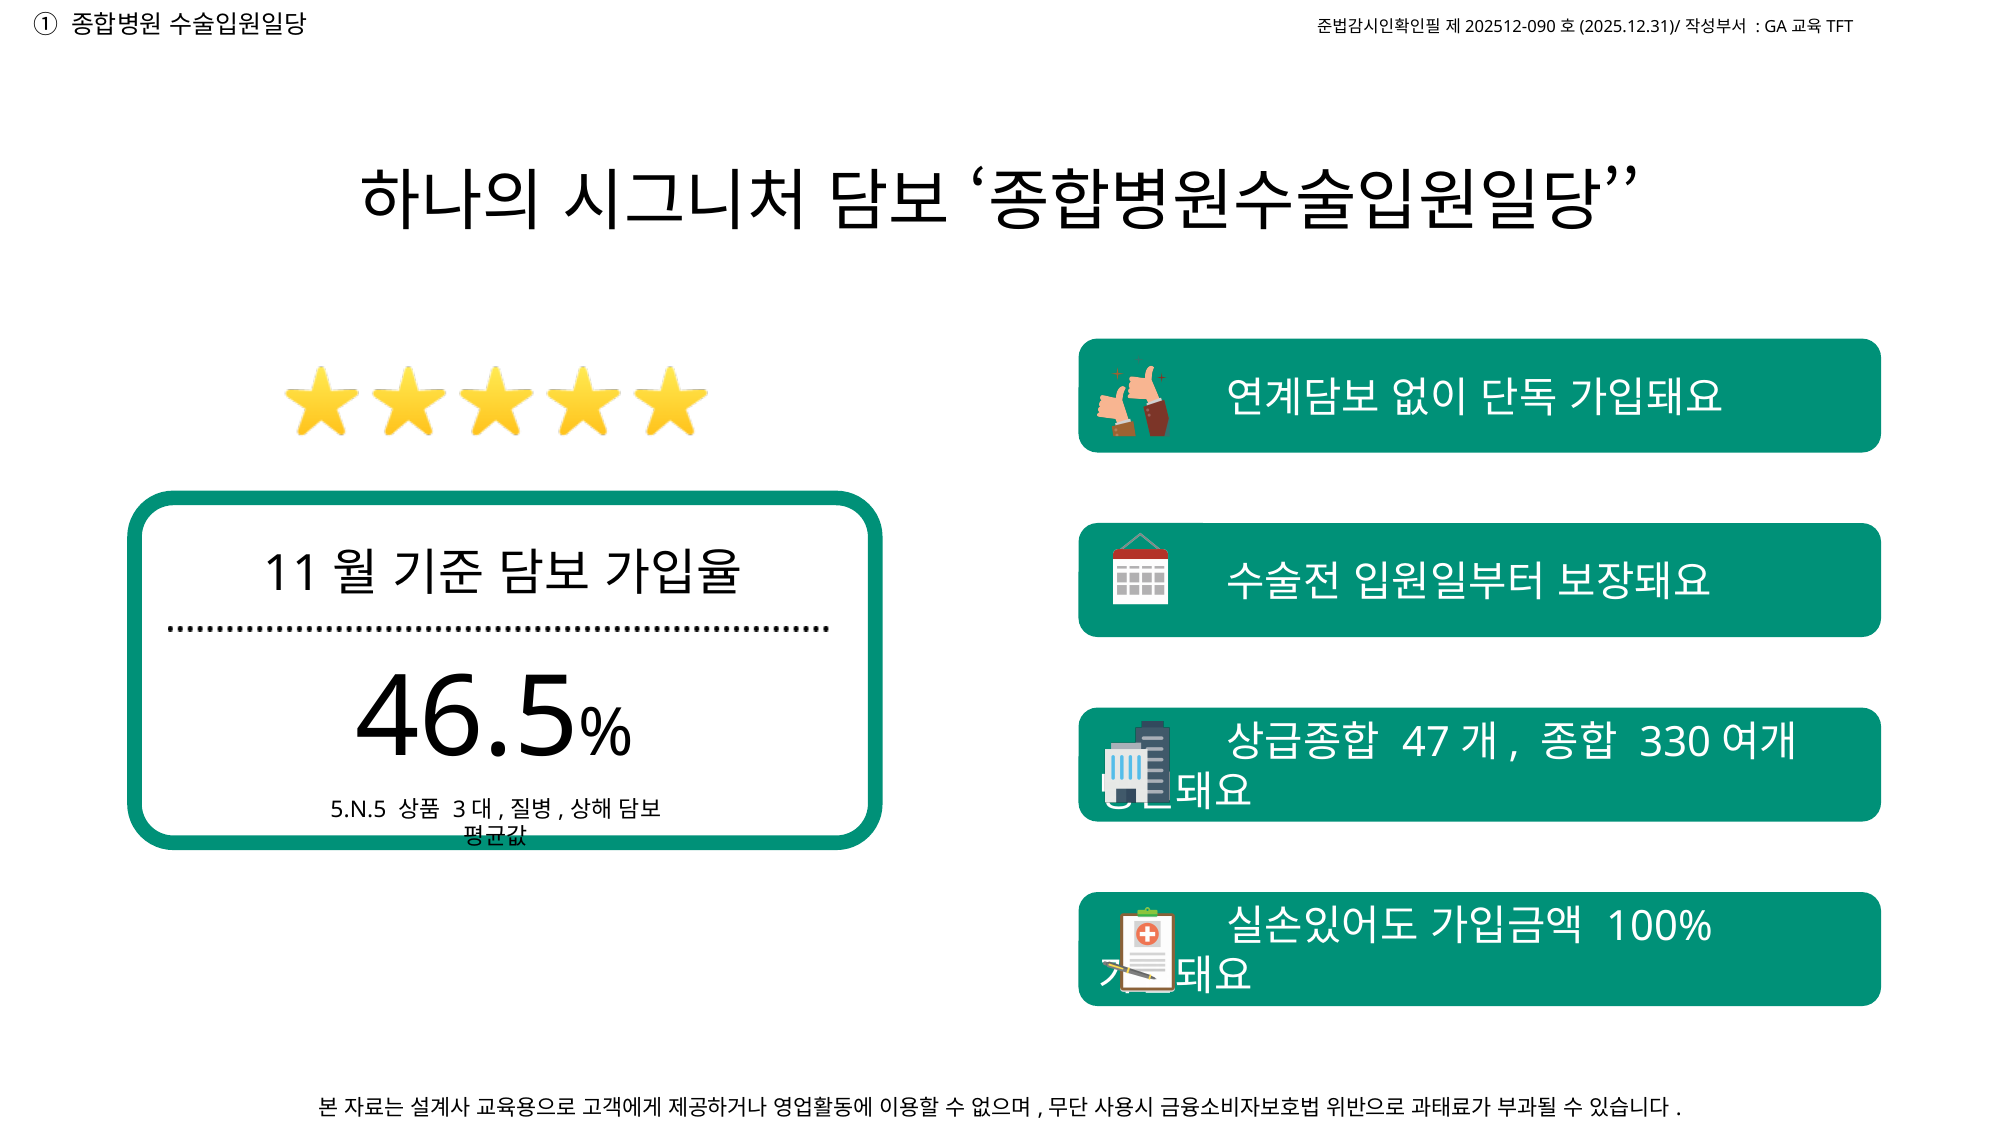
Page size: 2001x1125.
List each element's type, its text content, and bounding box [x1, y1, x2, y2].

text_box 연계담보 없이 단독 가입돼요 [1076, 344, 1082, 447]
picture [1089, 716, 1176, 817]
picture [1097, 525, 1185, 613]
text_box 연계담보 없이 단독 가입돼요 [1171, 336, 1883, 455]
text_box 5.N.5 상품 3대,질병,상해 담보 평균값 [300, 786, 692, 857]
text_box 하나의 시그니처 담보 ‘종합병원수술입원일당’’ [216, 150, 1784, 246]
picture [1091, 901, 1187, 998]
picture [1082, 325, 1171, 466]
text_box ① 종합병원 수술입원일당 [33, 12, 413, 40]
text_box 11월 기준 담보 가입율 [242, 533, 764, 609]
picture [168, 625, 832, 632]
text_box 실손있어도 가입금액 100% 가입돼요 [1076, 890, 1883, 1008]
text_box [132, 496, 877, 845]
text_box 46.5% [302, 635, 688, 786]
text_box 수술전 입원일부터 보장돼요 [1076, 521, 1883, 639]
picture [219, 355, 771, 471]
text_box 상급종합 47개, 종합 330여개 병원돼요 [1076, 705, 1883, 824]
